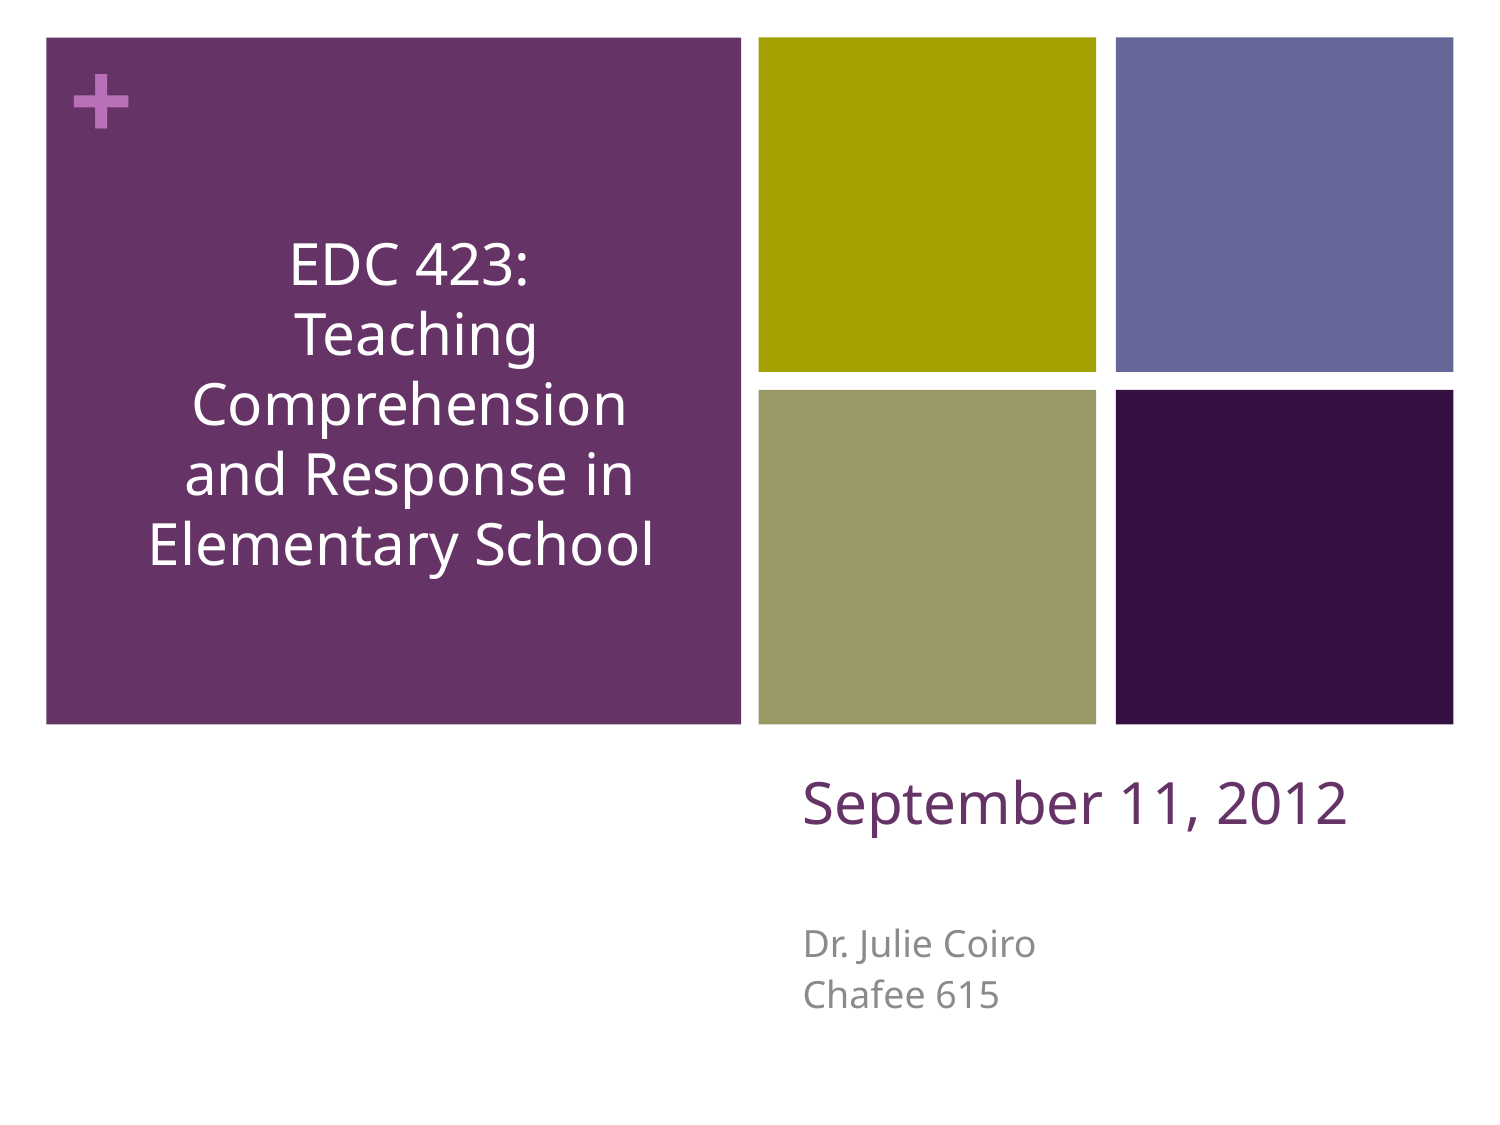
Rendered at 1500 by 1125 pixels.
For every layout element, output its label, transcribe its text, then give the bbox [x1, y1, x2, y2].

subtitle Dr. Julie Coiro Chafee 615 [787, 912, 1450, 1036]
text_box EDC 423: Teaching Comprehension and Response in Elementary School [130, 219, 689, 585]
title September 11, 2012 [787, 758, 1450, 912]
